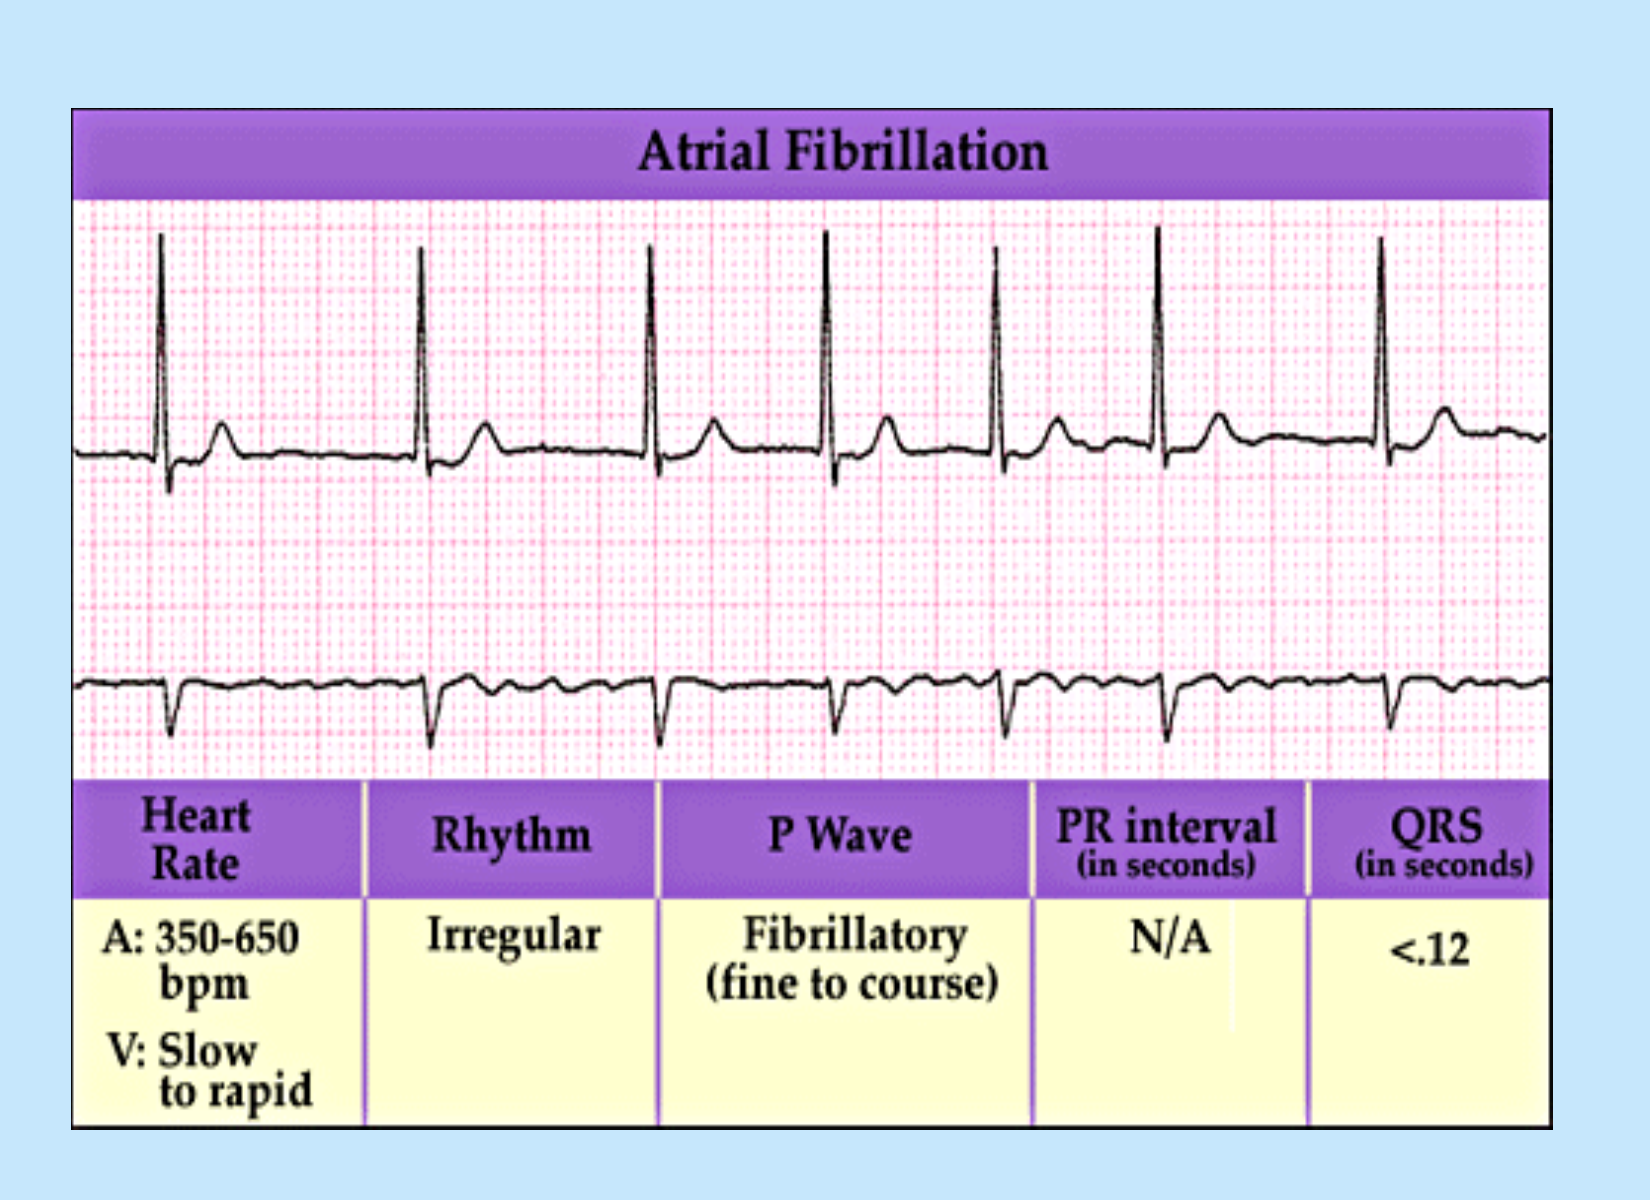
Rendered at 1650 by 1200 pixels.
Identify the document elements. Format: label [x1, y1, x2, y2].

list [71, 108, 1553, 1130]
